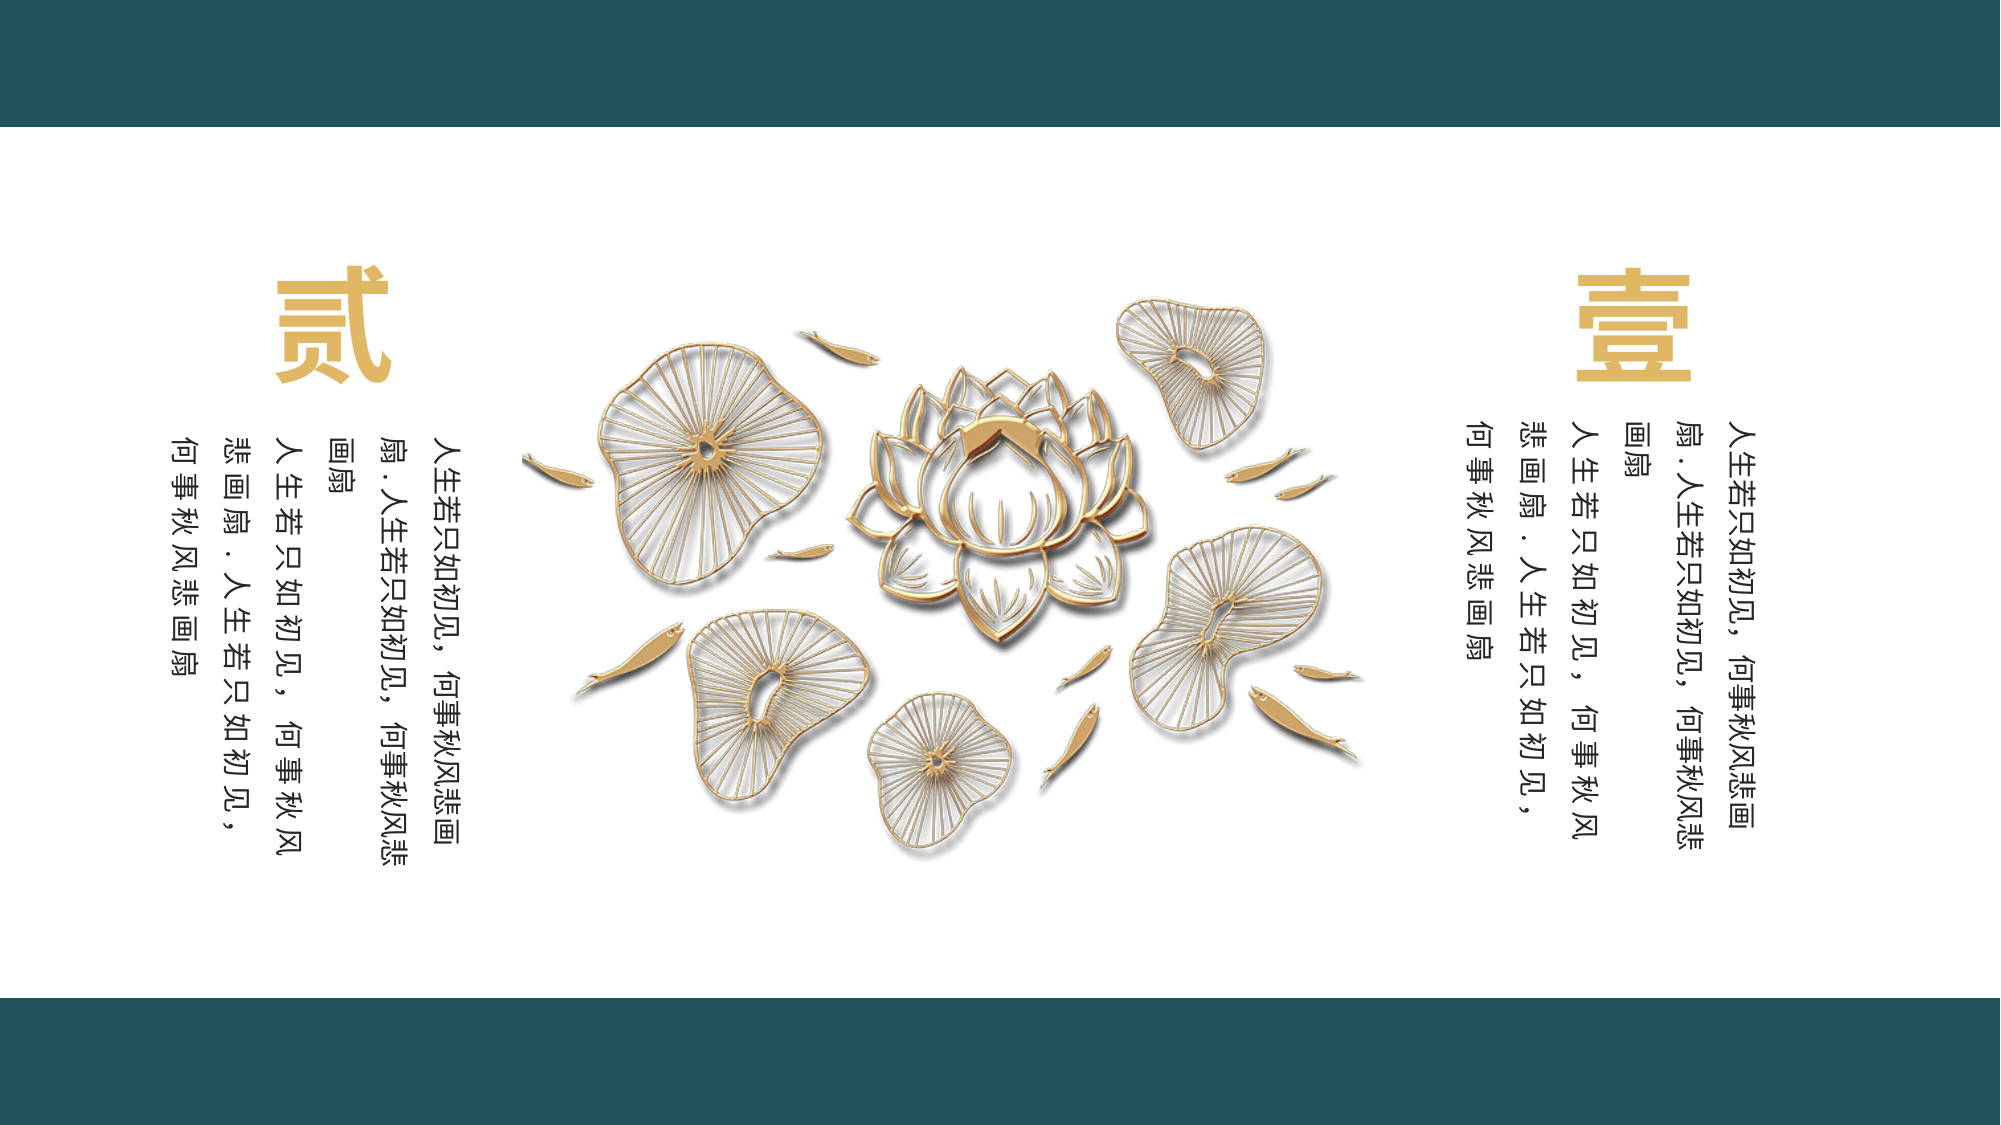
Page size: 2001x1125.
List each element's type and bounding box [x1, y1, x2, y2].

text_box [1384, 242, 1786, 868]
text_box [88, 240, 491, 885]
text_box [0, 126, 2000, 999]
picture [522, 268, 1384, 868]
